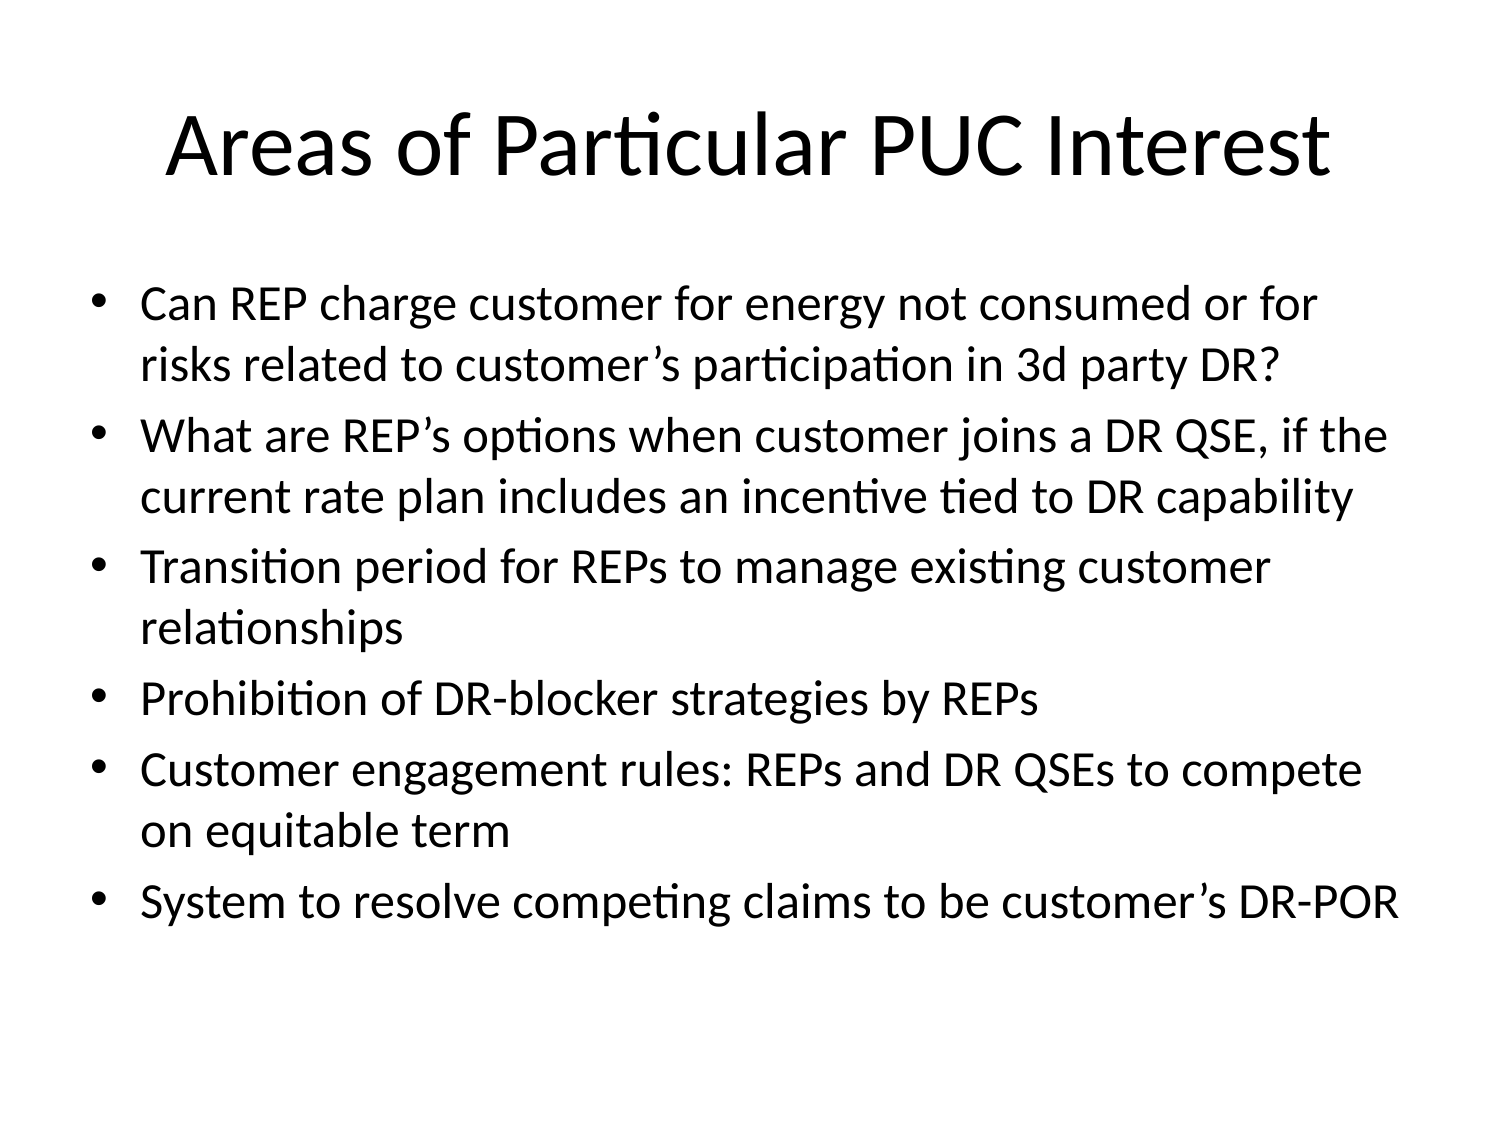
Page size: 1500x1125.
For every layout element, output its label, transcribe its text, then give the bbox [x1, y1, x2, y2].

list Can REP charge customer for energy not consumed or for risks related to customer’s participation in 3d party DR? What are REP’s options when customer joins a DR QSE, if the current rate plan includes an incentive tied to DR capability Transition period for REPs to manage existing customer relationships Prohibition of DR-blocker strategies by REPs Customer engagement rules: REPs and DR QSEs to compete on equitable term System to resolve competing claims to be customer’s DR-POR [75, 262, 1425, 1053]
title Areas of Particular PUC Interest [75, 45, 1425, 233]
